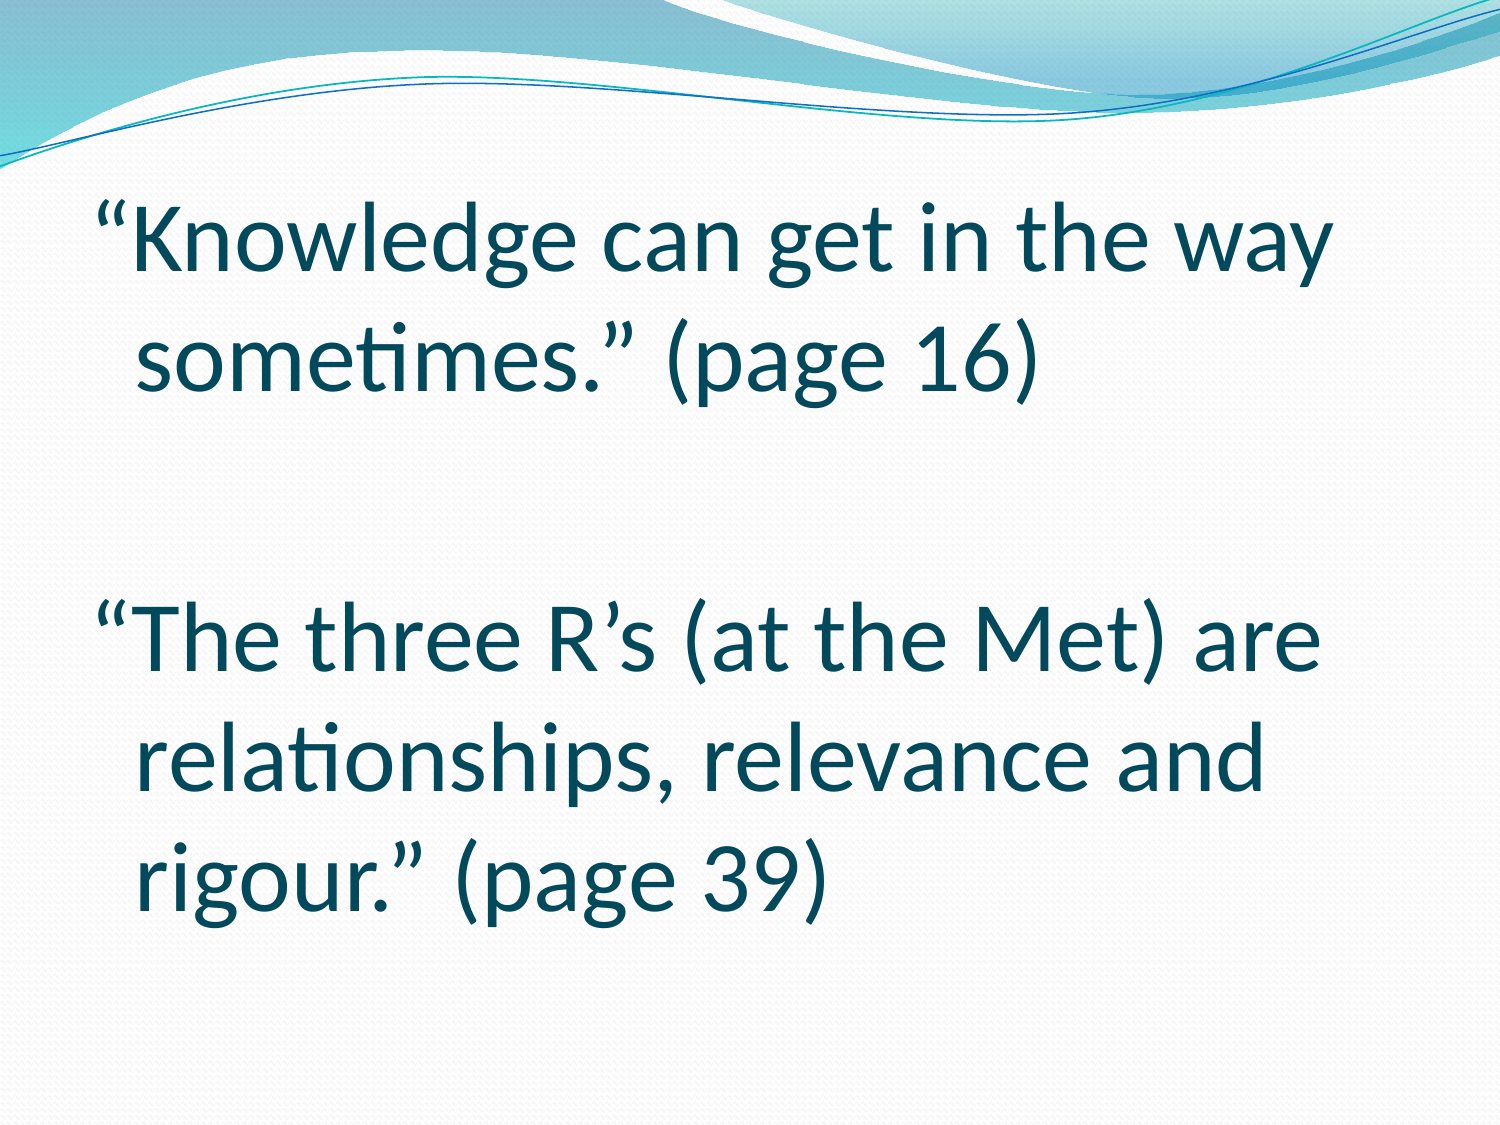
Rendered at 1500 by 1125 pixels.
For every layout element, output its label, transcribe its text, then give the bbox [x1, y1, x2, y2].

list “Knowledge can get in the way sometimes.” (page 16) “The three R’s (at the Met) are relationships, relevance and rigour.” (page 39) [75, 164, 1442, 1038]
